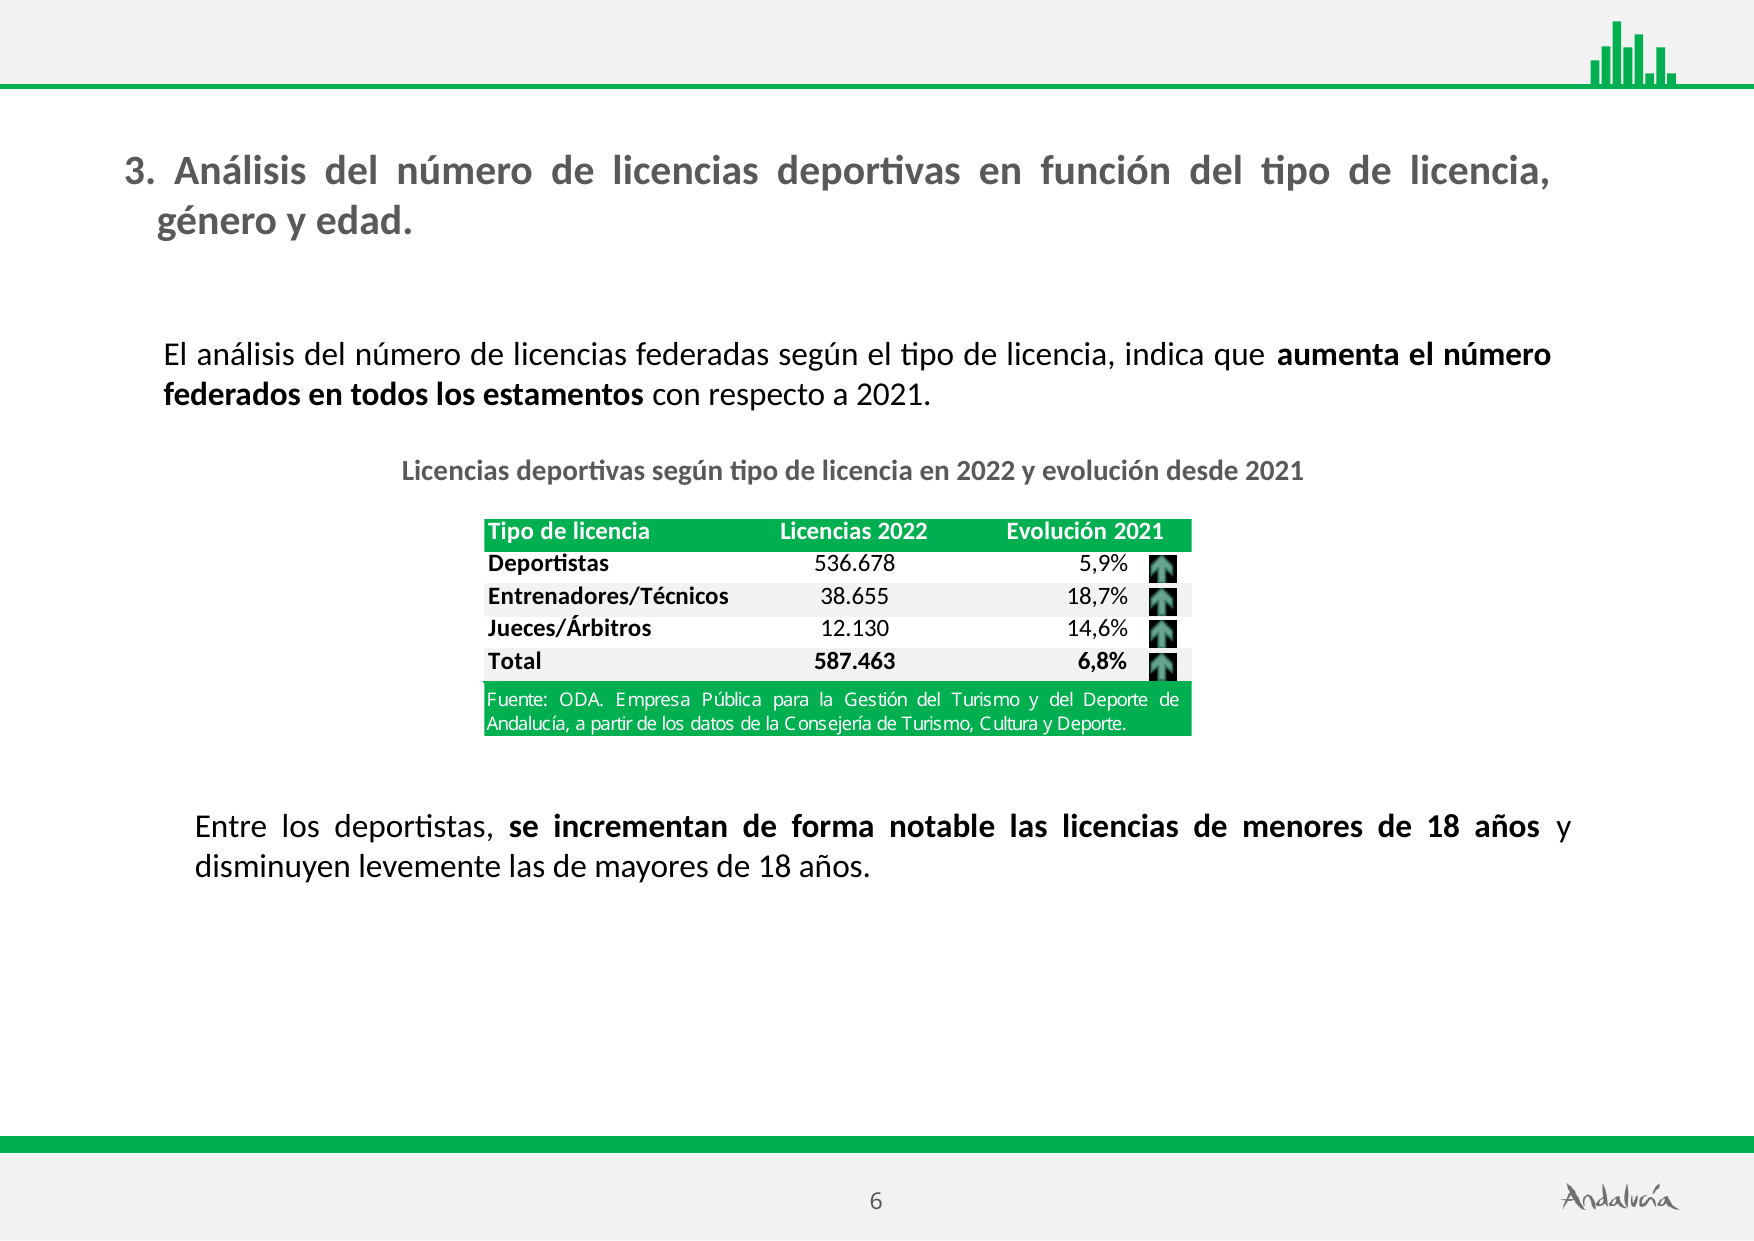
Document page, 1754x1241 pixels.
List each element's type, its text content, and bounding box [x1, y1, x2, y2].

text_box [482, 517, 1194, 738]
text_box El análisis del número de licencias federadas según el tipo de licencia, indica que aumenta el número federados en todos los estamentos con respecto a 2021. [148, 324, 1567, 420]
text_box Licencias deportivas según tipo de licencia en 2022 y evolución desde 2021 [387, 444, 1379, 494]
text_box Entre los deportistas, se incrementan de forma notable las licencias de menores de 18 años y disminuyen levemente las de mayores de 18 años. [179, 797, 1586, 892]
picture [1560, 1183, 1680, 1210]
text_box 3. Análisis del número de licencias deportivas en función del tipo de licencia, género y edad. [109, 135, 1567, 251]
